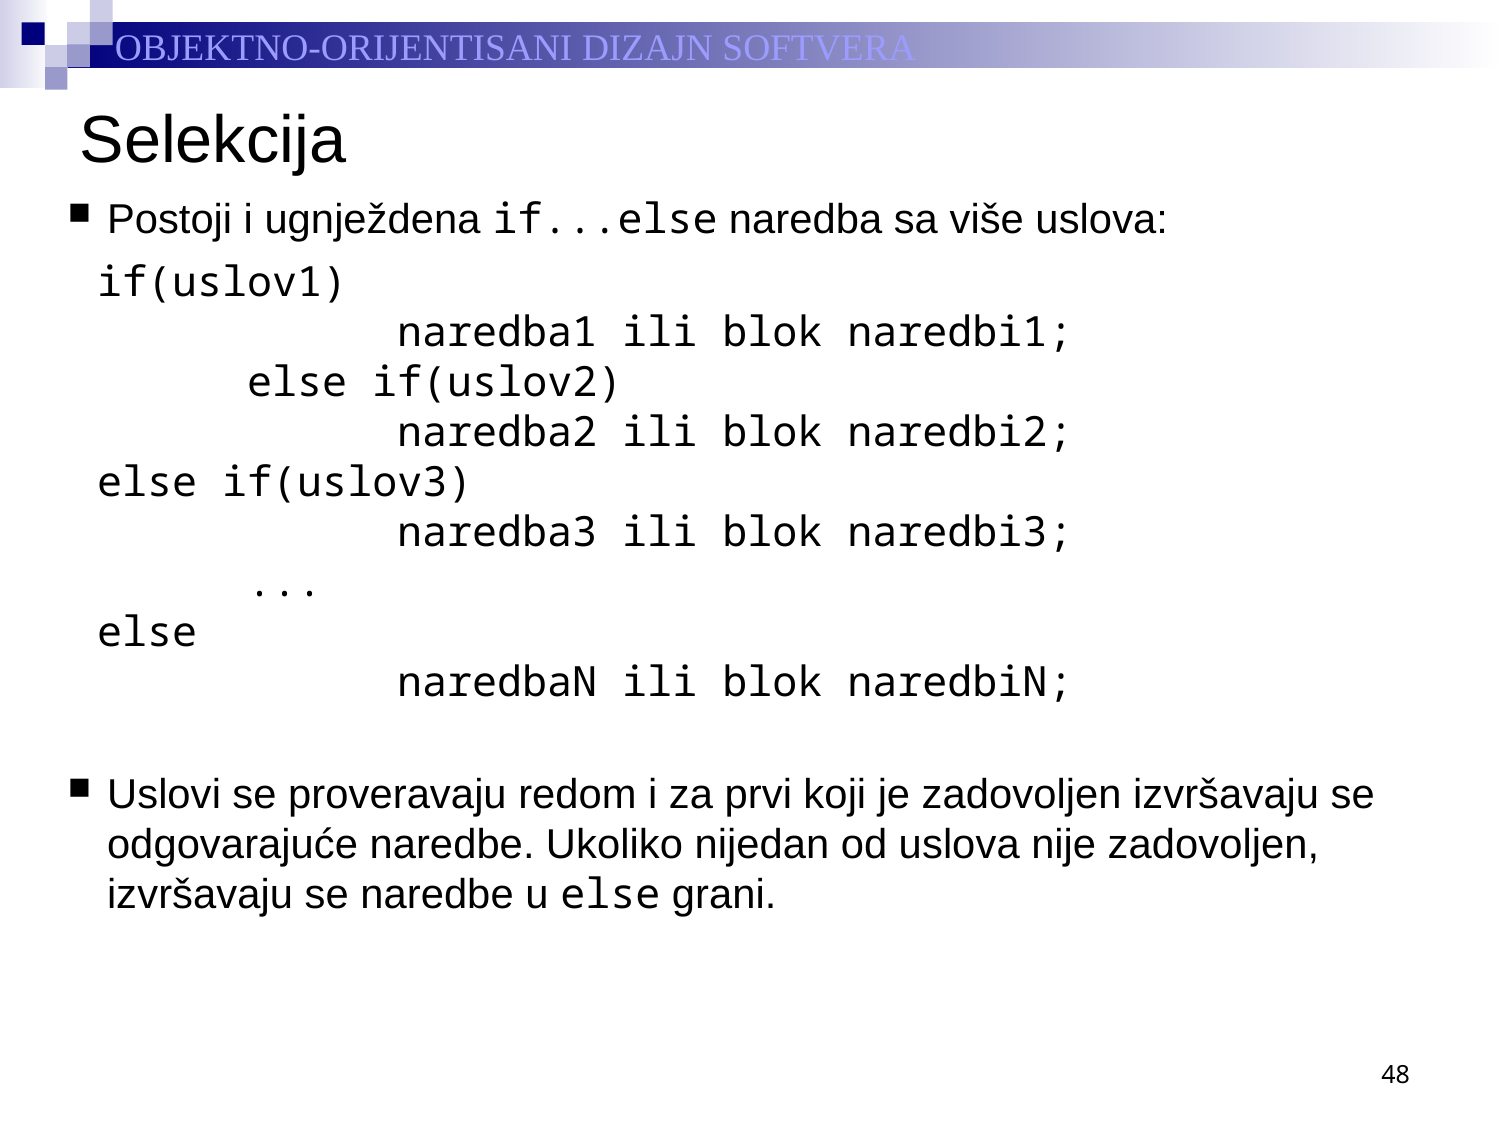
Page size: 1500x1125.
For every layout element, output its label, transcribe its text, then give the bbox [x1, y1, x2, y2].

slide_number 48 [1074, 1024, 1426, 1101]
title Selekcija [64, 86, 384, 184]
text_box Postoji i ugnježdena if...else naredba sa više uslova: if(uslov1) naredba1 ili blok naredbi1; else if(uslov2) naredba2 ili blok naredbi2; else if(uslov3) naredba3 ili blok naredbi3; ... else naredbaN ili blok naredbiN; Uslovi se proveravaju redom i za prvi koji je zadovoljen izvršavaju se odgovarajuće naredbe. Ukoliko nijedan od uslova nije zadovoljen, izvršavaju se naredbe u else grani. [53, 184, 1471, 988]
